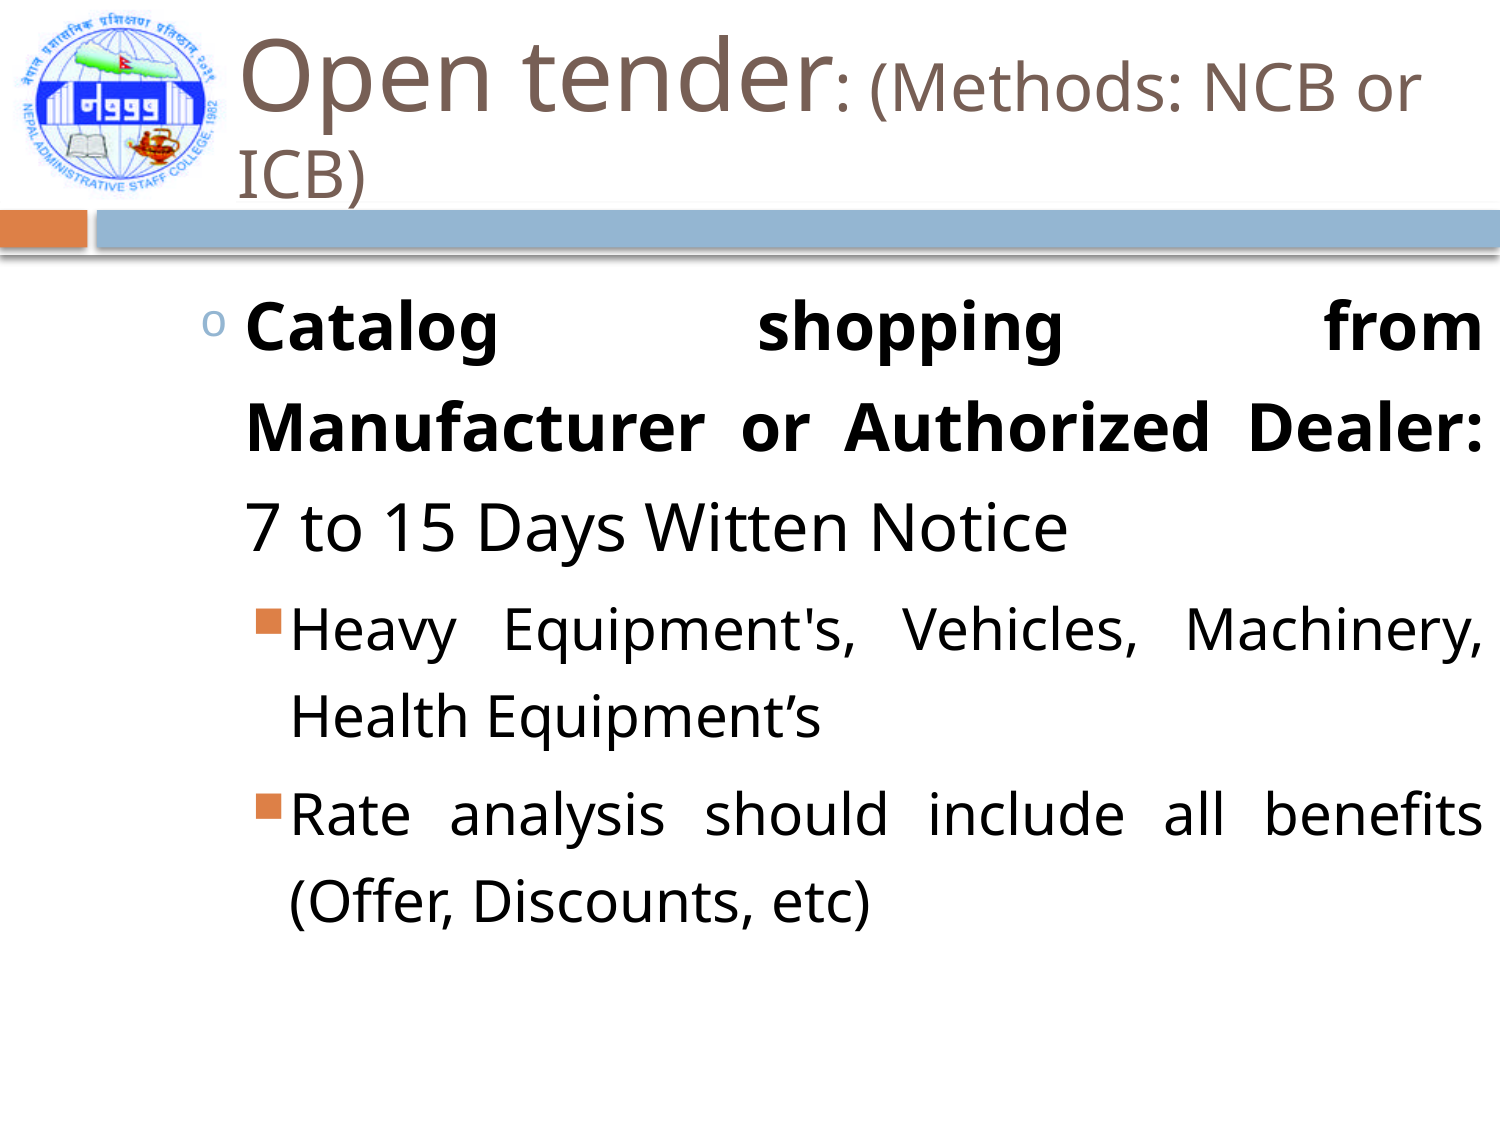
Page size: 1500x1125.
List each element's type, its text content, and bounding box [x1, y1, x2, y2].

picture [1, 0, 236, 208]
list Catalog shopping from Manufacturer or Authorized Dealer: 7 to 15 Days Witten Notice Heavy Equipment's, Vehicles, Machinery, Health Equipment’s Rate analysis should include all benefits (Offer, Discounts, etc) [125, 256, 1500, 1125]
title Open tender: (Methods: NCB or ICB) [222, 30, 1475, 194]
